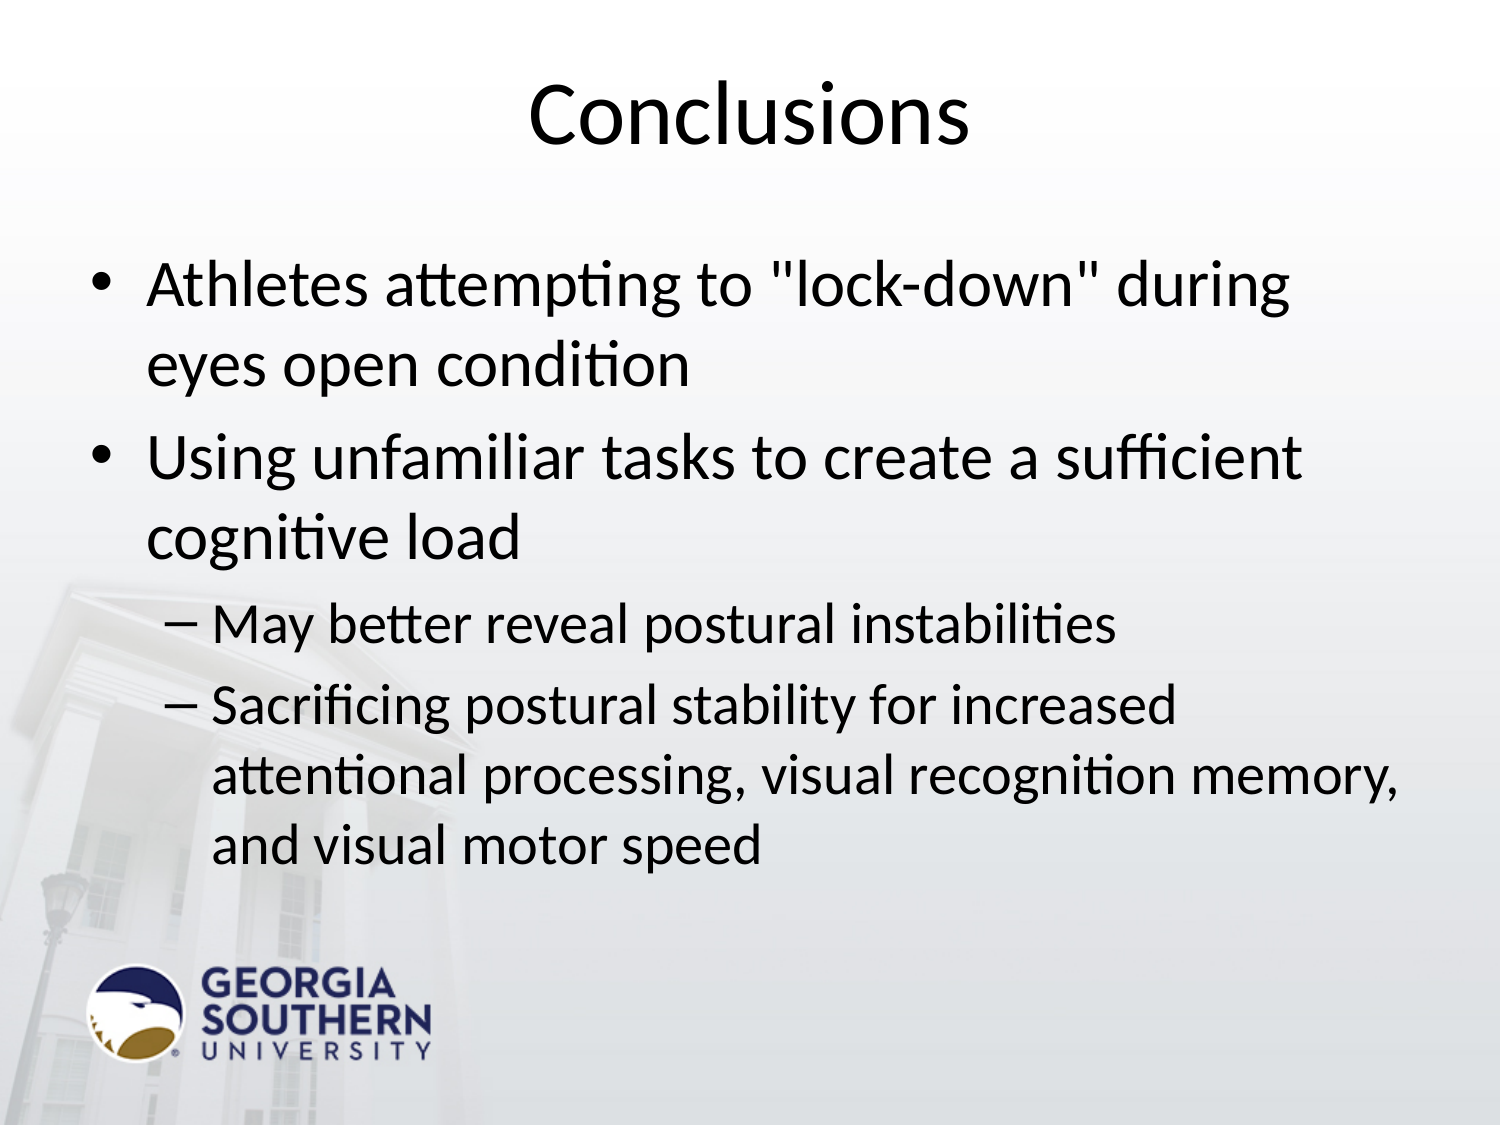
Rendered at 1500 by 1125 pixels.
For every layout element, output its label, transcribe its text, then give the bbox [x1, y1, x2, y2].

list Athletes attempting to "lock-down" during eyes open condition Using unfamiliar tasks to create a sufficient cognitive load May better reveal postural instabilities Sacrificing postural stability for increased attentional processing, visual recognition memory, and visual motor speed [75, 232, 1425, 975]
picture [0, 0, 1500, 1125]
title Conclusions [75, 45, 1425, 232]
